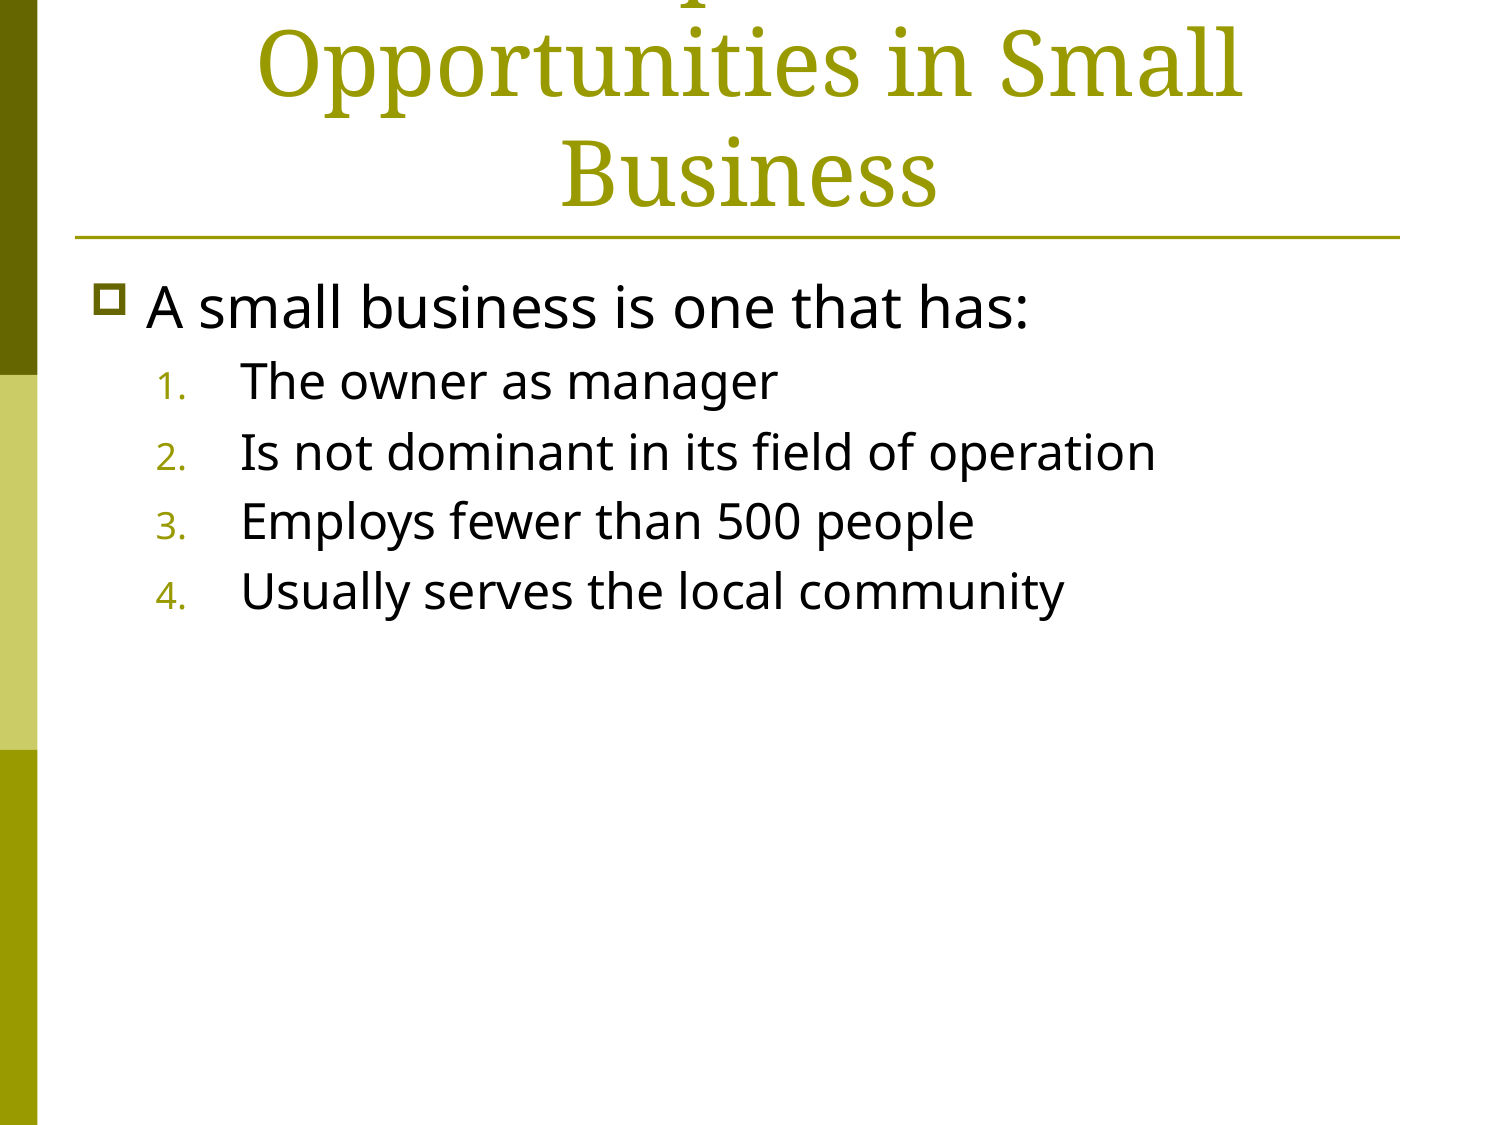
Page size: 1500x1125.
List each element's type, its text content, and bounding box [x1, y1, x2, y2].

list A small business is one that has: The owner as manager Is not dominant in its field of operation Employs fewer than 500 people Usually serves the local community [74, 262, 1426, 1006]
title Chapter 21 Opportunities in Small Business [74, 45, 1426, 233]
